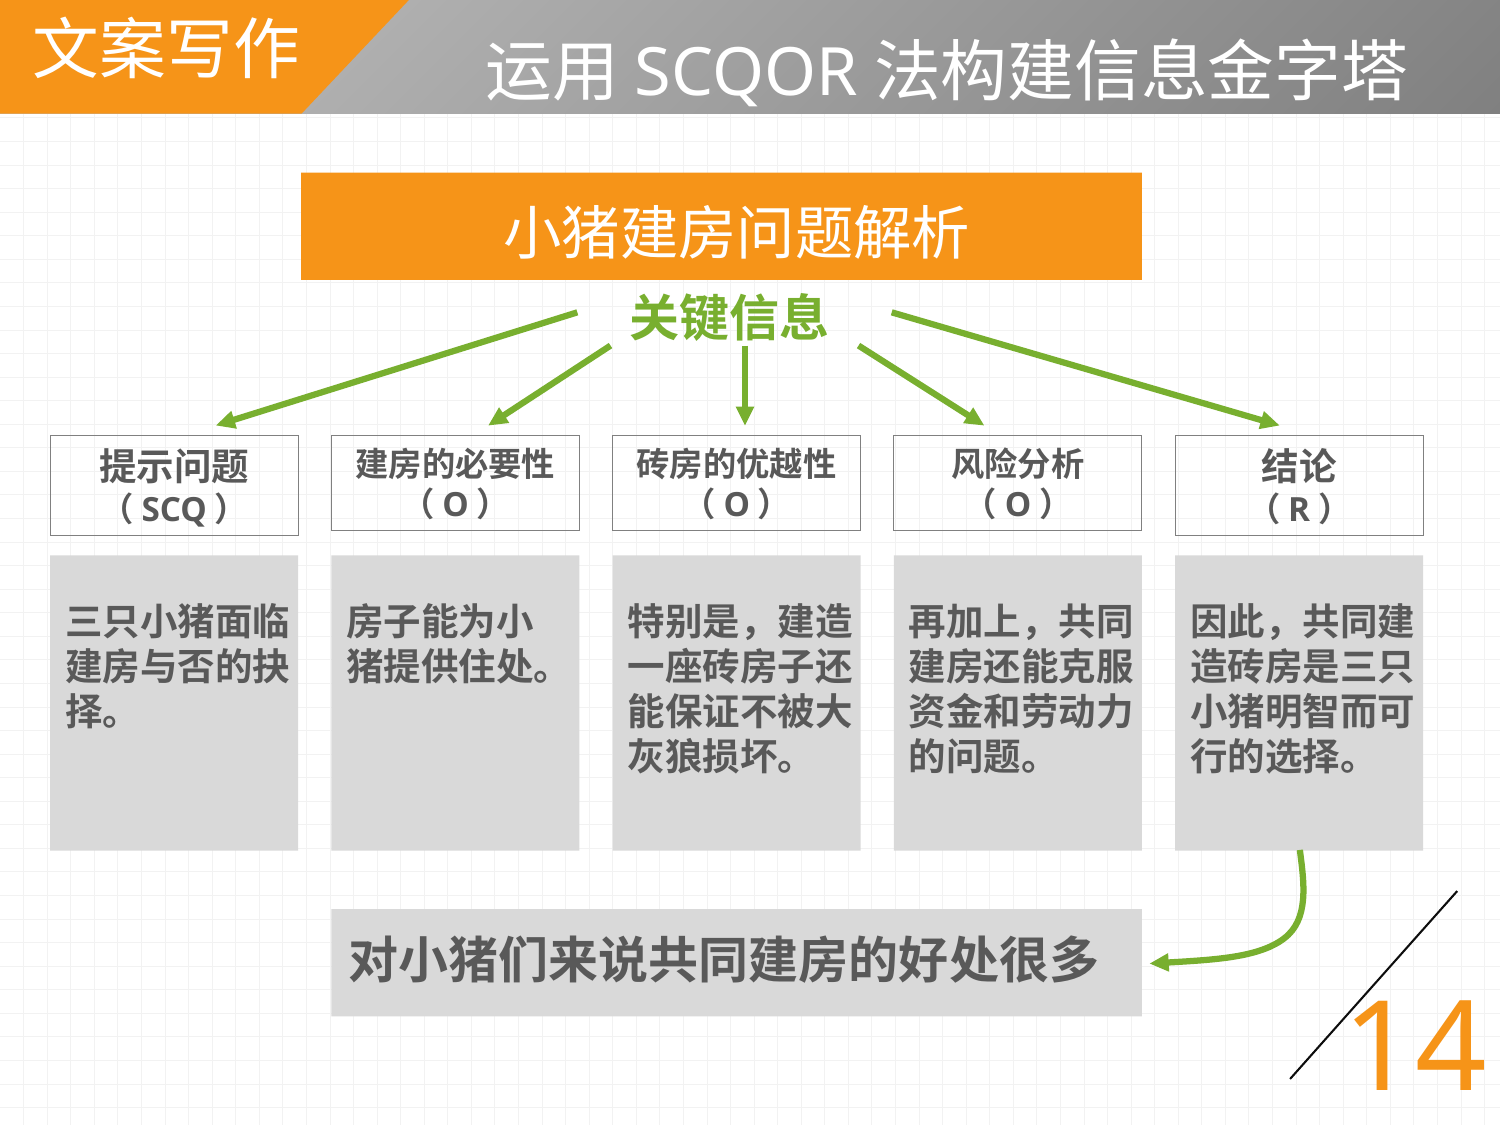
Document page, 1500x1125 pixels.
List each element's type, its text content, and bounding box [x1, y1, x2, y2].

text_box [893, 435, 1171, 851]
text_box [299, 171, 1144, 282]
text_box [1149, 860, 1305, 970]
text_box 关键信息 [579, 278, 881, 310]
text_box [331, 435, 580, 851]
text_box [1174, 435, 1448, 851]
text_box 小猪建房问题解析 [314, 188, 1159, 274]
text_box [612, 435, 890, 851]
text_box 14 [1328, 958, 1500, 1124]
text_box 文案写作 [18, 0, 384, 95]
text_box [49, 435, 328, 851]
text_box 对小猪们来说共同建房的好处很多 [334, 920, 1128, 996]
text_box 运用SCQOR法构建信息金字塔 [301, 0, 1424, 138]
text_box [329, 907, 1144, 1018]
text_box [215, 312, 1280, 426]
